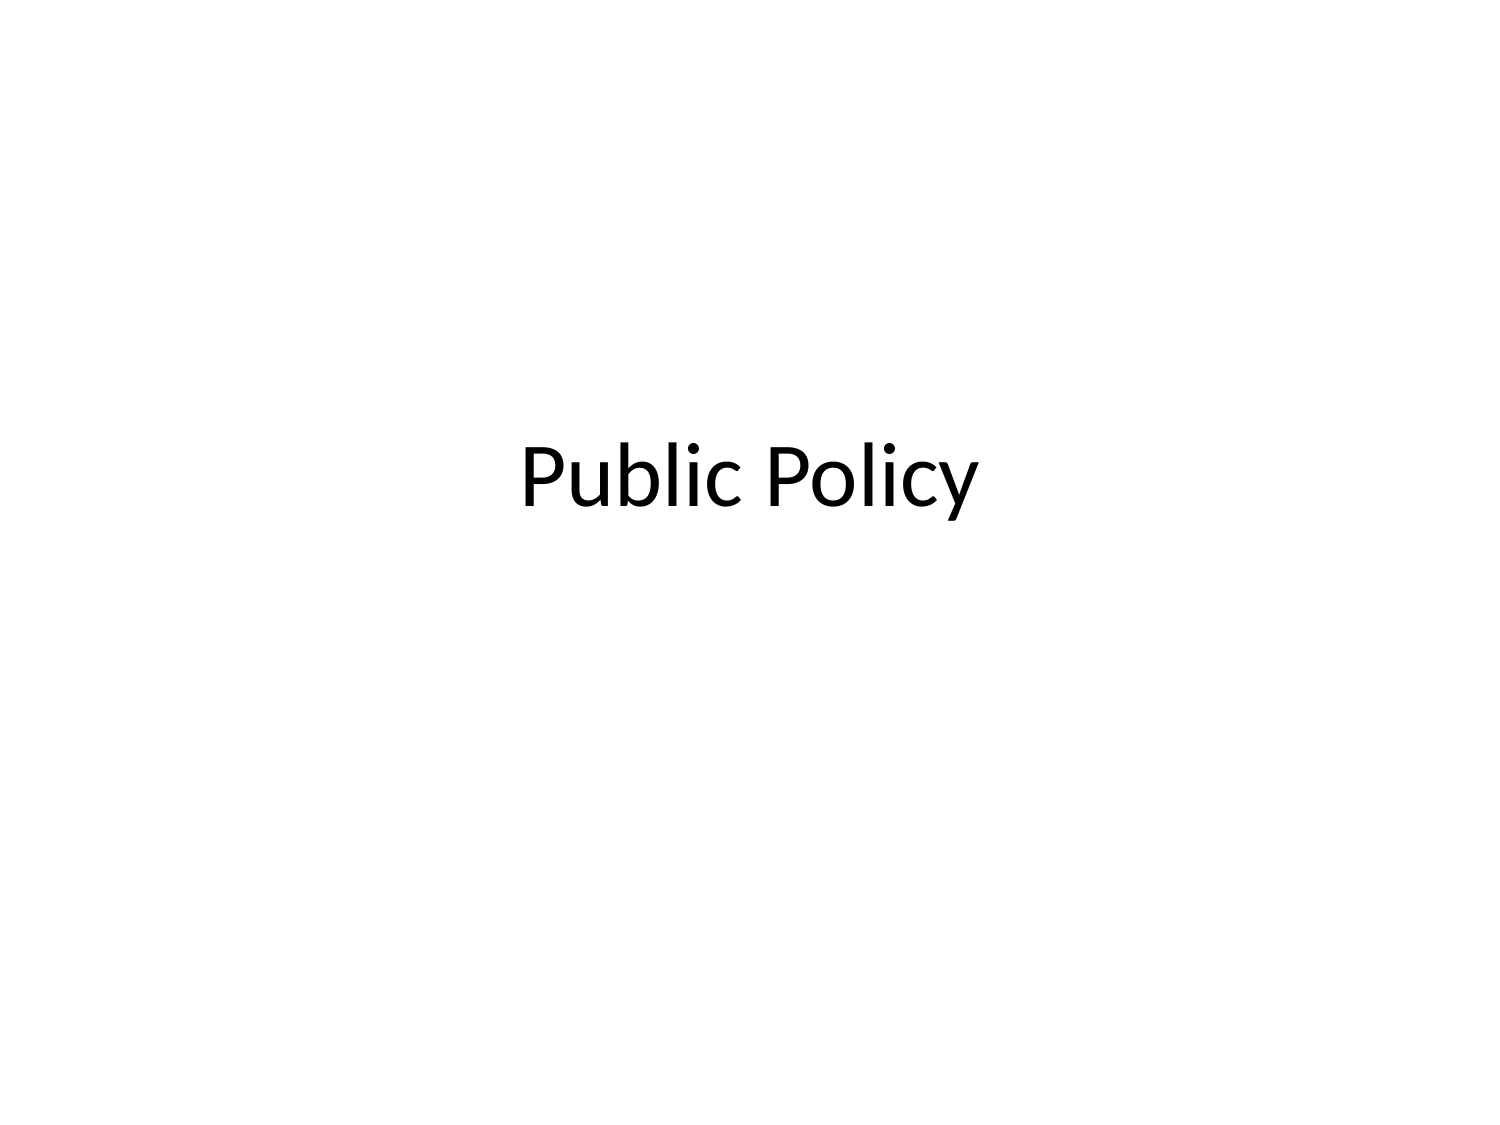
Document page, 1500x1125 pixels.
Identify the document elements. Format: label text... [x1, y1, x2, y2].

title Public Policy [112, 349, 1388, 591]
